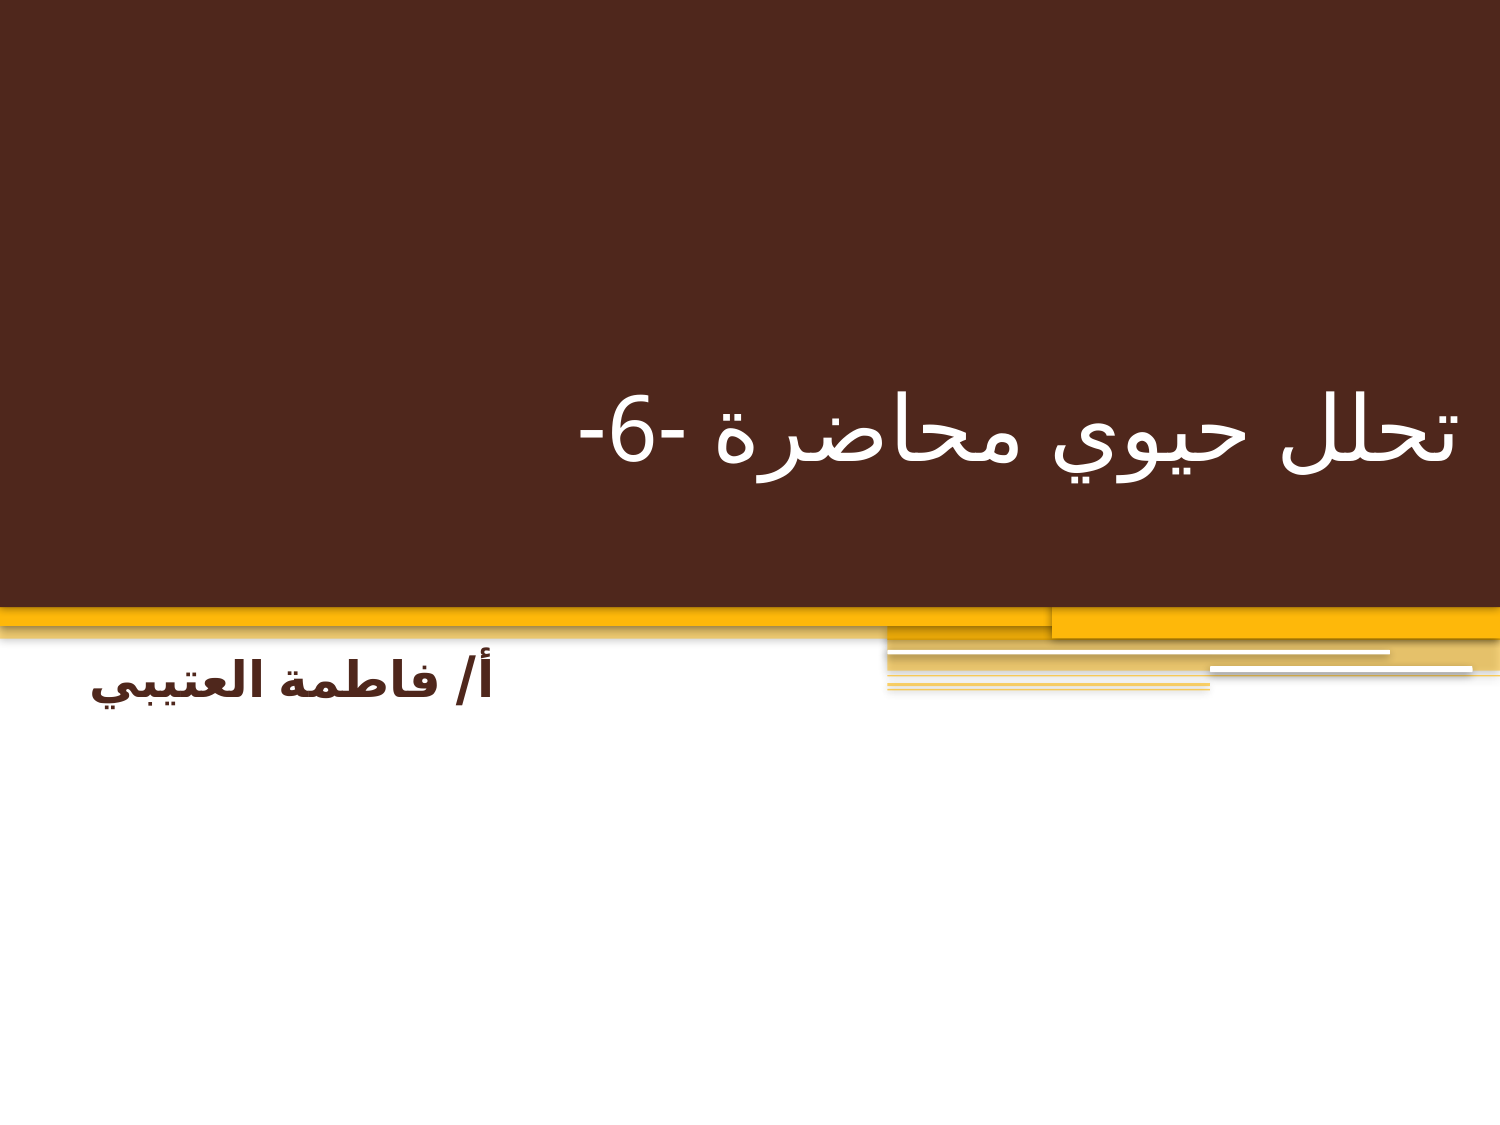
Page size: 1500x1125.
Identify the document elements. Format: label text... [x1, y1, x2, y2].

title تحلل حيوي محاضرة -6- [112, 246, 1500, 488]
subtitle أ/ فاطمة العتيبي [75, 639, 888, 928]
